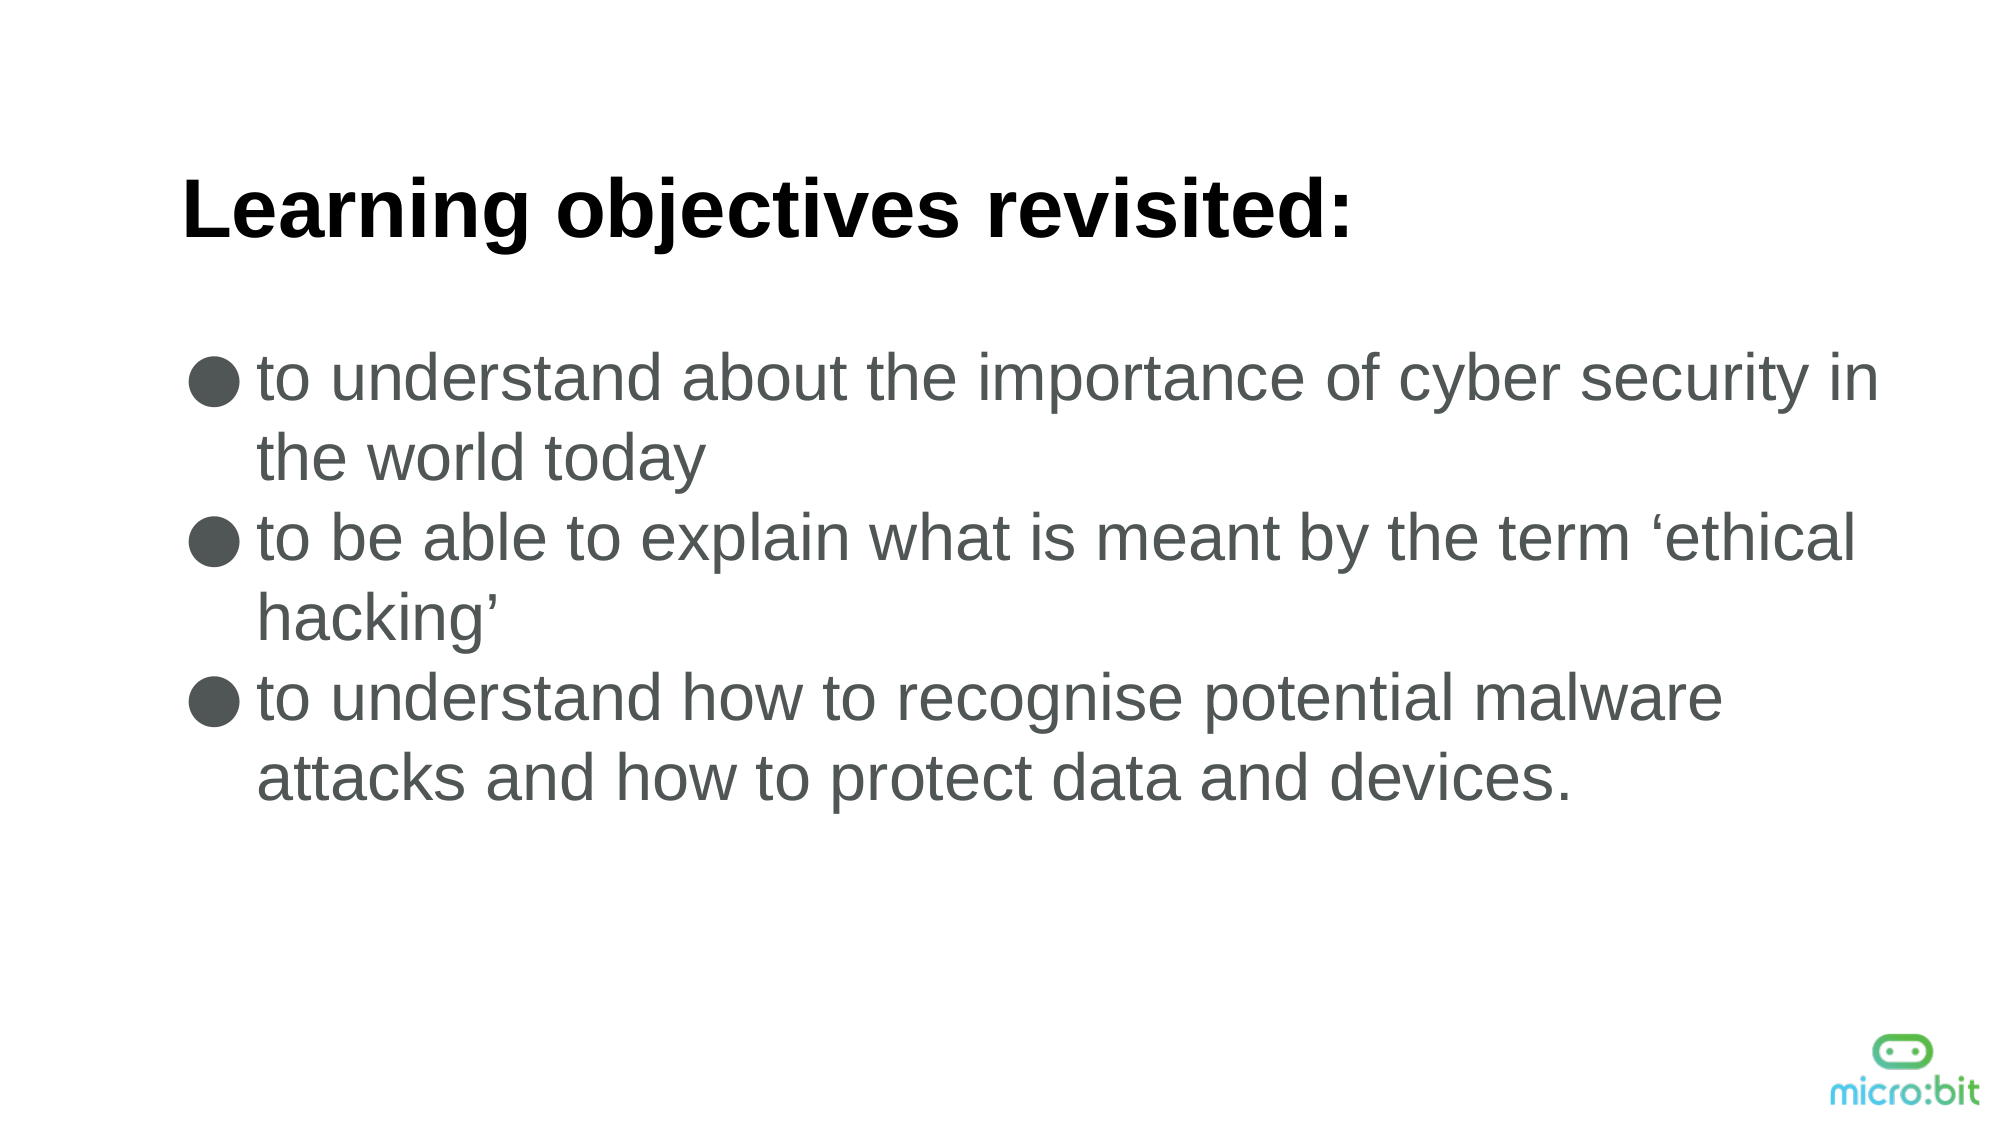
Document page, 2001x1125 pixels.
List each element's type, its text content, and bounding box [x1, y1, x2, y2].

picture [1830, 1029, 1980, 1106]
text_box Learning objectives revisited: to understand about the importance of cyber security in the world today to be able to explain what is meant by the term ‘ethical hacking’ to understand how to recognise potential malware attacks and how to protect data and devices. [166, 60, 1918, 884]
